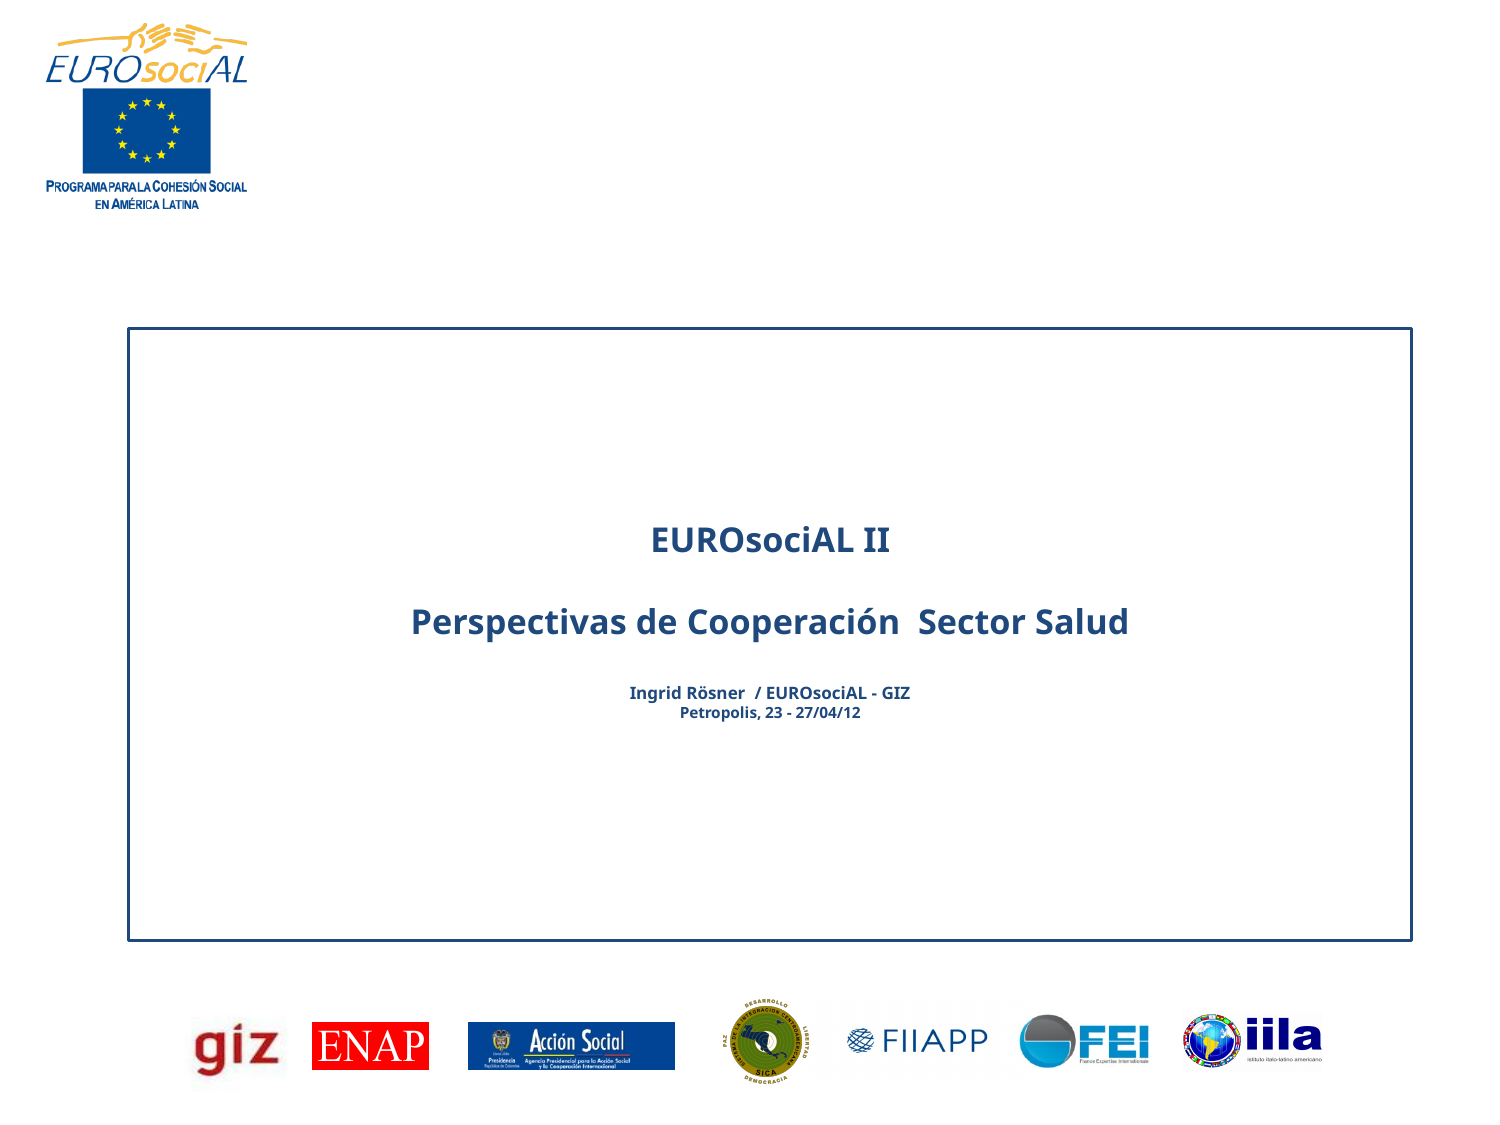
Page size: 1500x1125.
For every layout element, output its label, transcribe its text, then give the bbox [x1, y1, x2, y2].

picture [46, 23, 247, 209]
picture [163, 995, 1323, 1106]
title EUROsociAL II Perspectivas de Cooperación Sector Salud Ingrid Rösner / EUROsociAL - GIZ Petropolis, 23 - 27/04/12 [128, 328, 1412, 941]
